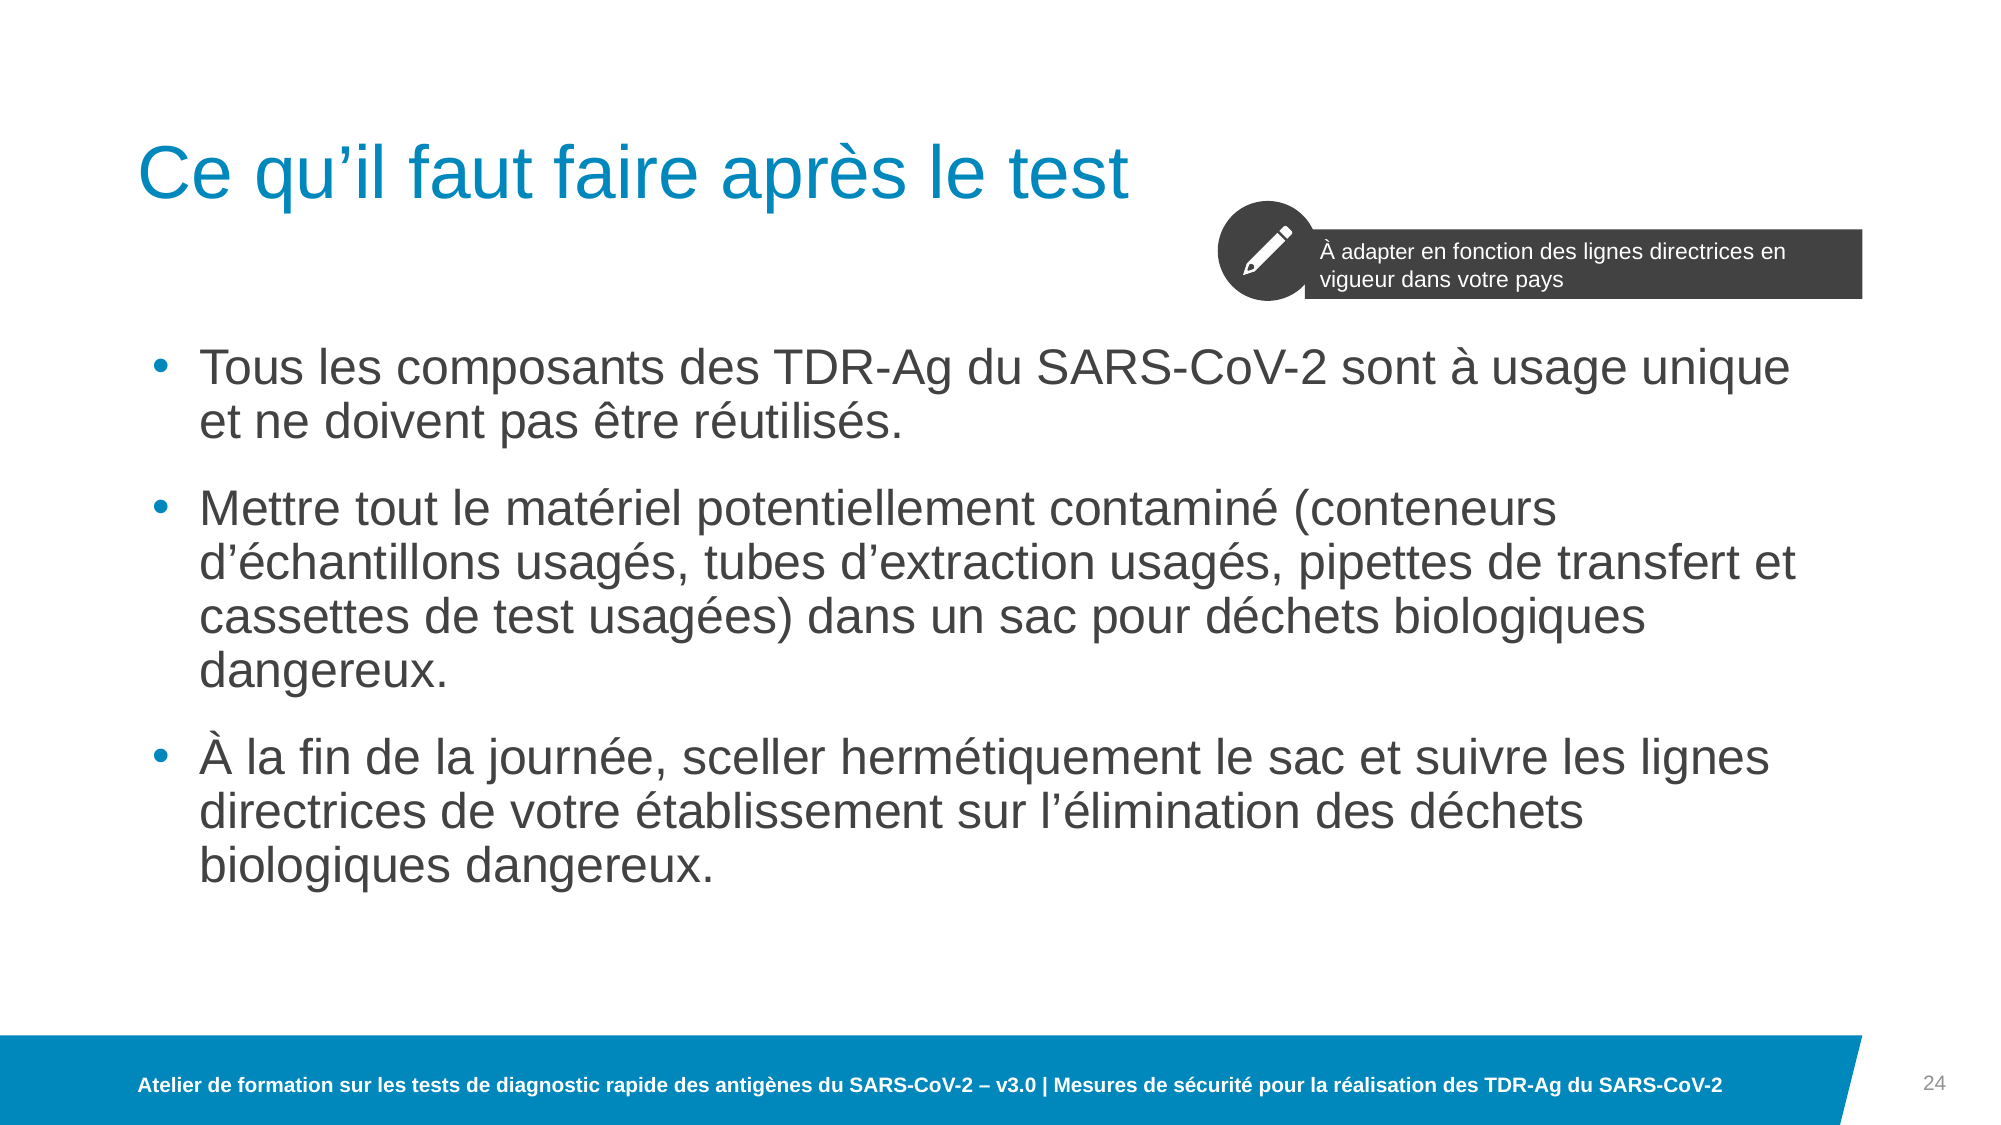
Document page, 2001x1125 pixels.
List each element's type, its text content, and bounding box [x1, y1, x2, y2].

footer Atelier de formation sur les tests de diagnostic rapide des antigènes du SARS-CoV-2 – v3.0 | Mesures de sécurité pour la réalisation des TDR-Ag du SARS-CoV-2 [137, 1042, 1762, 1125]
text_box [1218, 201, 1863, 301]
list Tous les composants des TDR-Ag du SARS-CoV-2 sont à usage unique et ne doivent pas être réutilisés. Mettre tout le matériel potentiellement contaminé (conteneurs d’échantillons usagés, tubes d’extraction usagés, pipettes de transfert et cassettes de test usagées) dans un sac pour déchets biologiques dangereux. À la fin de la journée, sceller hermétiquement le sac et suivre les lignes directrices de votre établissement sur l’élimination des déchets biologiques dangereux. [137, 241, 1863, 970]
slide_number 24 [1862, 1035, 1947, 1125]
title Ce qu’il faut faire après le test [137, 59, 1863, 215]
